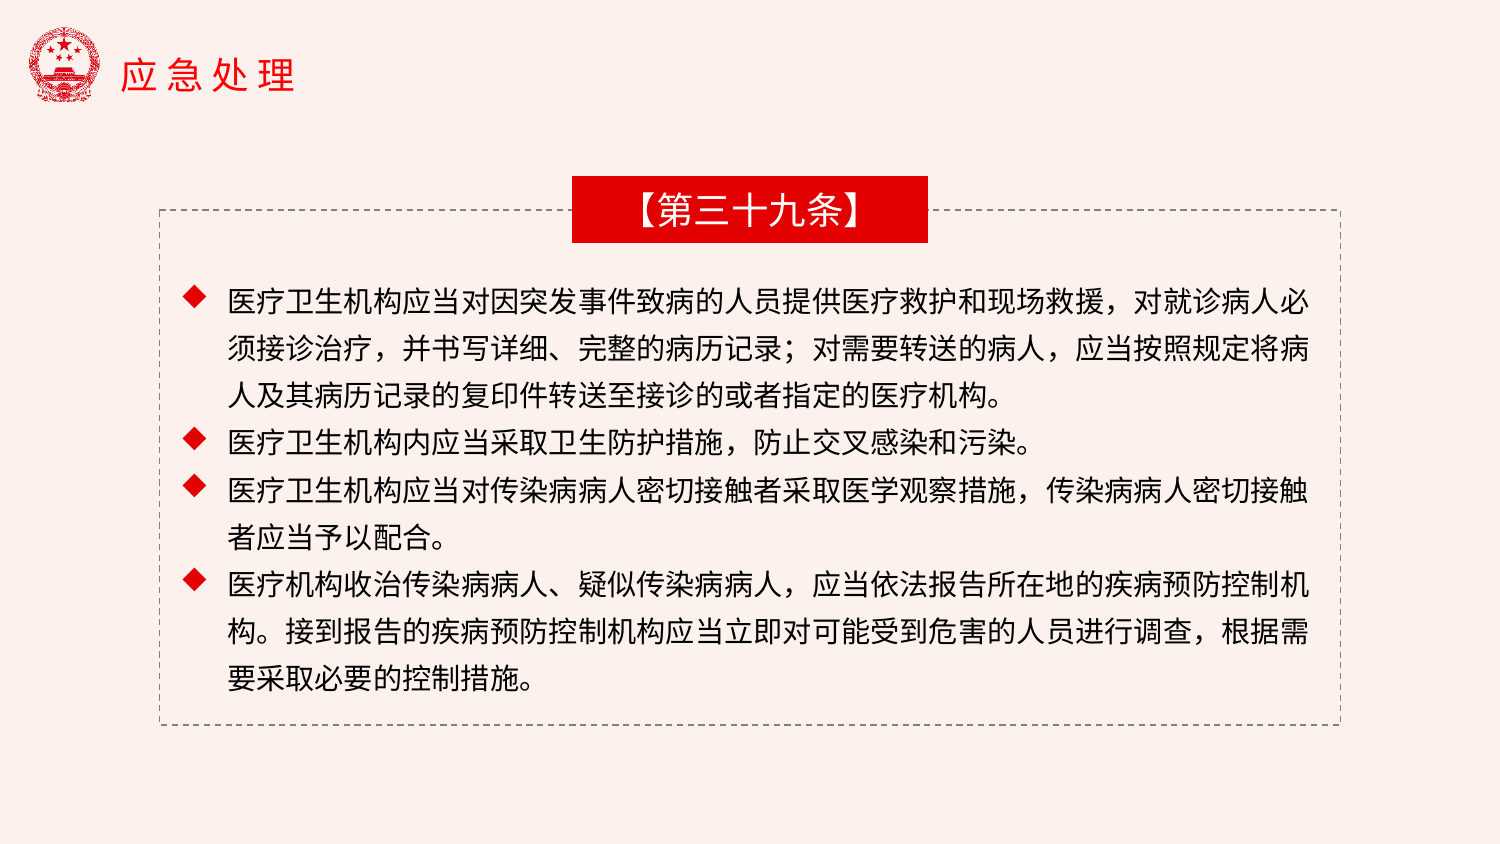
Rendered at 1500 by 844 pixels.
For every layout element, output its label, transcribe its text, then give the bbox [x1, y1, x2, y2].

text_box 【第三十九条】 [572, 176, 928, 243]
text_box [158, 209, 1342, 726]
text_box 医疗卫生机构应当对因突发事件致病的人员提供医疗救护和现场救援，对就诊病人必须接诊治疗，并书写详细、完整的病历记录；对需要转送的病人，应当按照规定将病人及其病历记录的复印件转送至接诊的或者指定的医疗机构。 医疗卫生机构内应当采取卫生防护措施，防止交叉感染和污染。 医疗卫生机构应当对传染病病人密切接触者采取医学观察措施，传染病病人密切接触者应当予以配合。 医疗机构收治传染病病人、疑似传染病病人，应当依法报告所在地的疾病预防控制机构。接到报告的疾病预防控制机构应当立即对可能受到危害的人员进行调查，根据需要采取必要的控制措施。 [168, 265, 1332, 702]
picture [25, 24, 105, 108]
